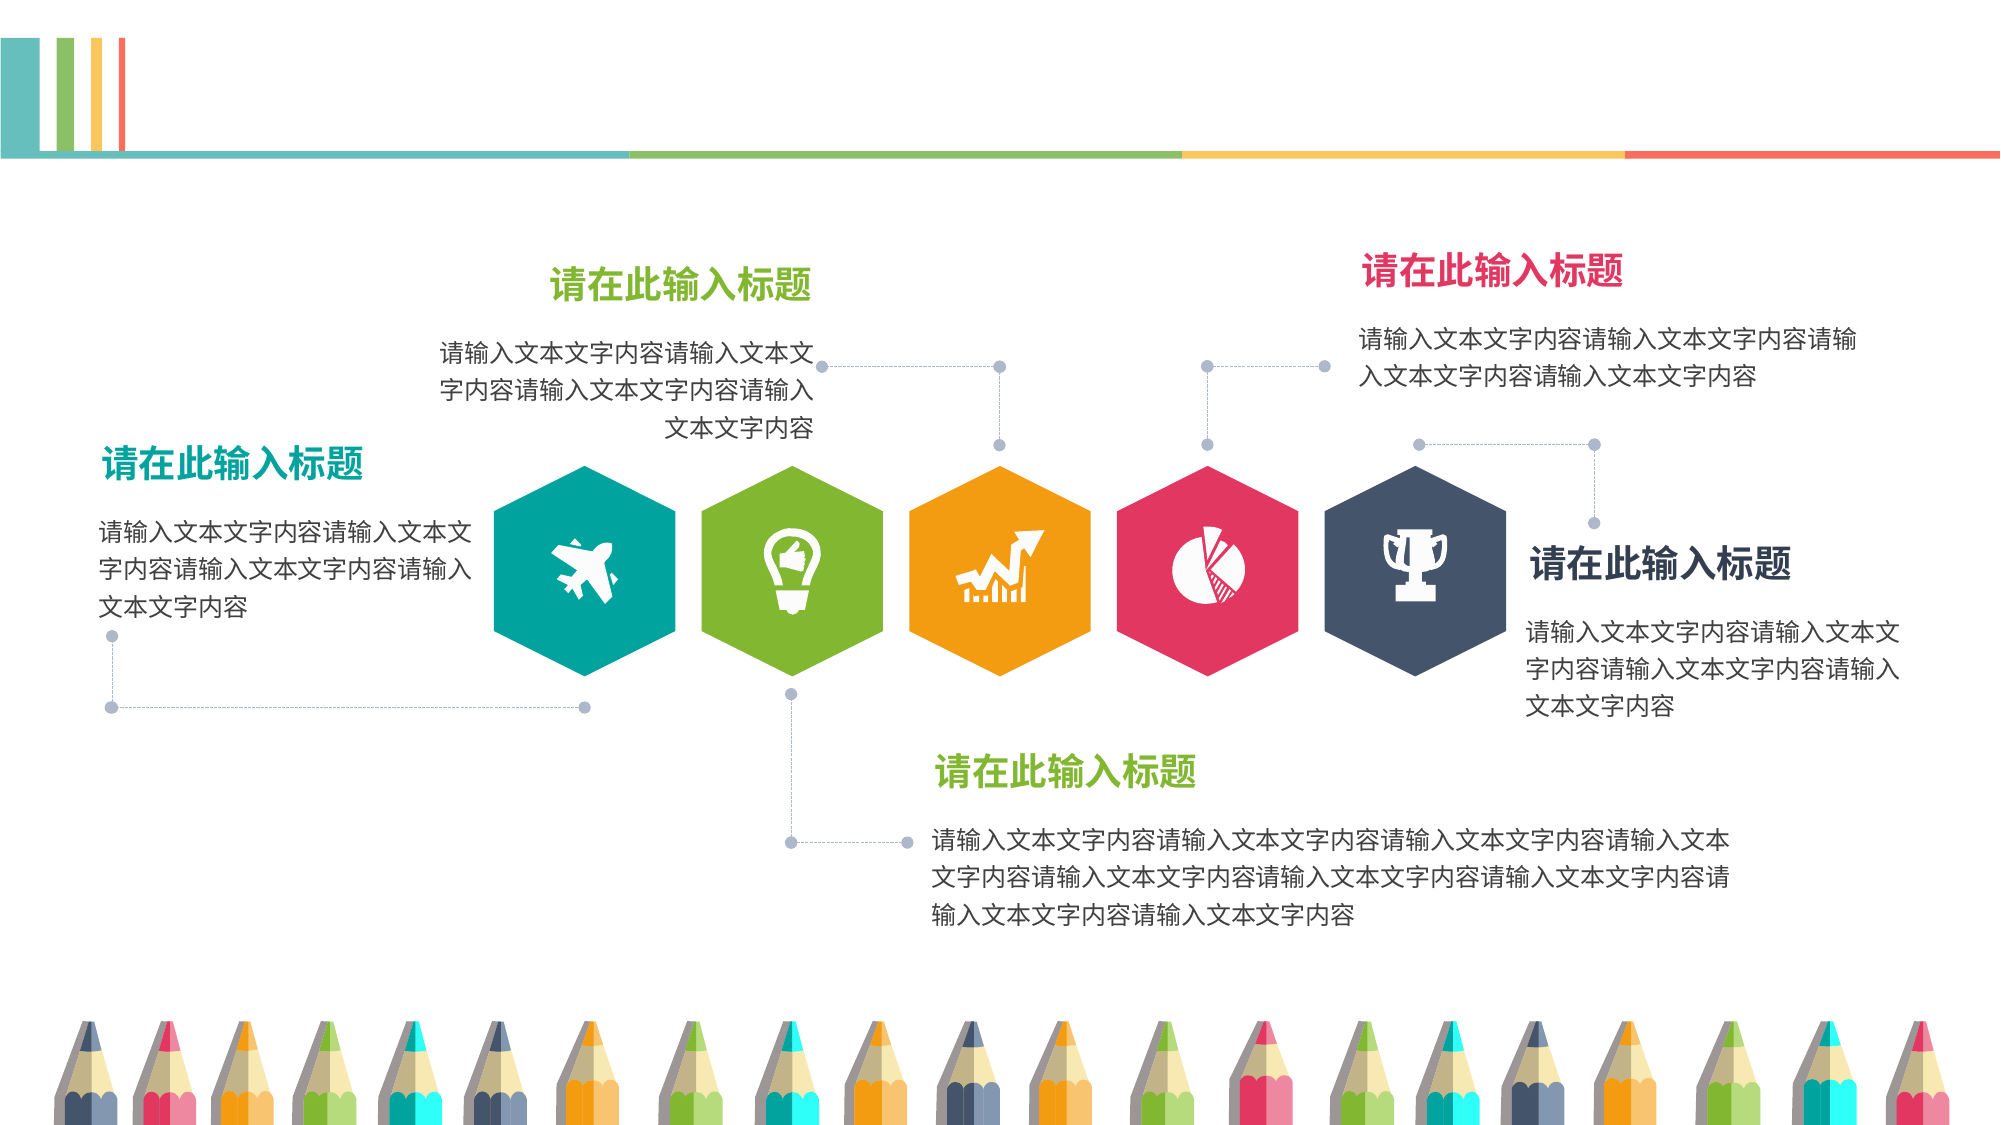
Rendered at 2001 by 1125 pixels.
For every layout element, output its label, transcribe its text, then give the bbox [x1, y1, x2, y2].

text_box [1206, 366, 1325, 445]
text_box 请输入文本文字内容请输入文本文字内容请输入文本文字内容请输入文本文字内容 [83, 501, 488, 629]
text_box 请输入文本文字内容请输入文本文字内容请输入文本文字内容请输入文本文字内容请输入文本文字内容请输入文本文字内容请输入文本文字内容请输入文本文字内容请输入文本文字内容 [916, 809, 1747, 937]
text_box 请在此输入标题 [86, 432, 379, 493]
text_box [821, 366, 1001, 446]
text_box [1418, 444, 1595, 524]
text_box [110, 635, 585, 708]
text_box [1324, 465, 1507, 677]
text_box 请输入文本文字内容请输入文本文字内容请输入文本文字内容请输入文本文字内容 [410, 322, 830, 450]
text_box 请输入文本文字内容请输入文本文字内容请输入文本文字内容请输入文本文字内容 [1511, 601, 1931, 729]
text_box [701, 465, 884, 677]
text_box 请在此输入标题 [1514, 532, 1807, 593]
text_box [493, 465, 676, 677]
text_box 请在此输入标题 [919, 740, 1213, 801]
text_box 请在此输入标题 [1346, 239, 1640, 300]
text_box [909, 465, 1091, 677]
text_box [1116, 465, 1299, 677]
text_box 请在此输入标题 [534, 253, 827, 314]
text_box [790, 693, 908, 843]
text_box 请输入文本文字内容请输入文本文字内容请输入文本文字内容请输入文本文字内容 [1343, 308, 1879, 398]
